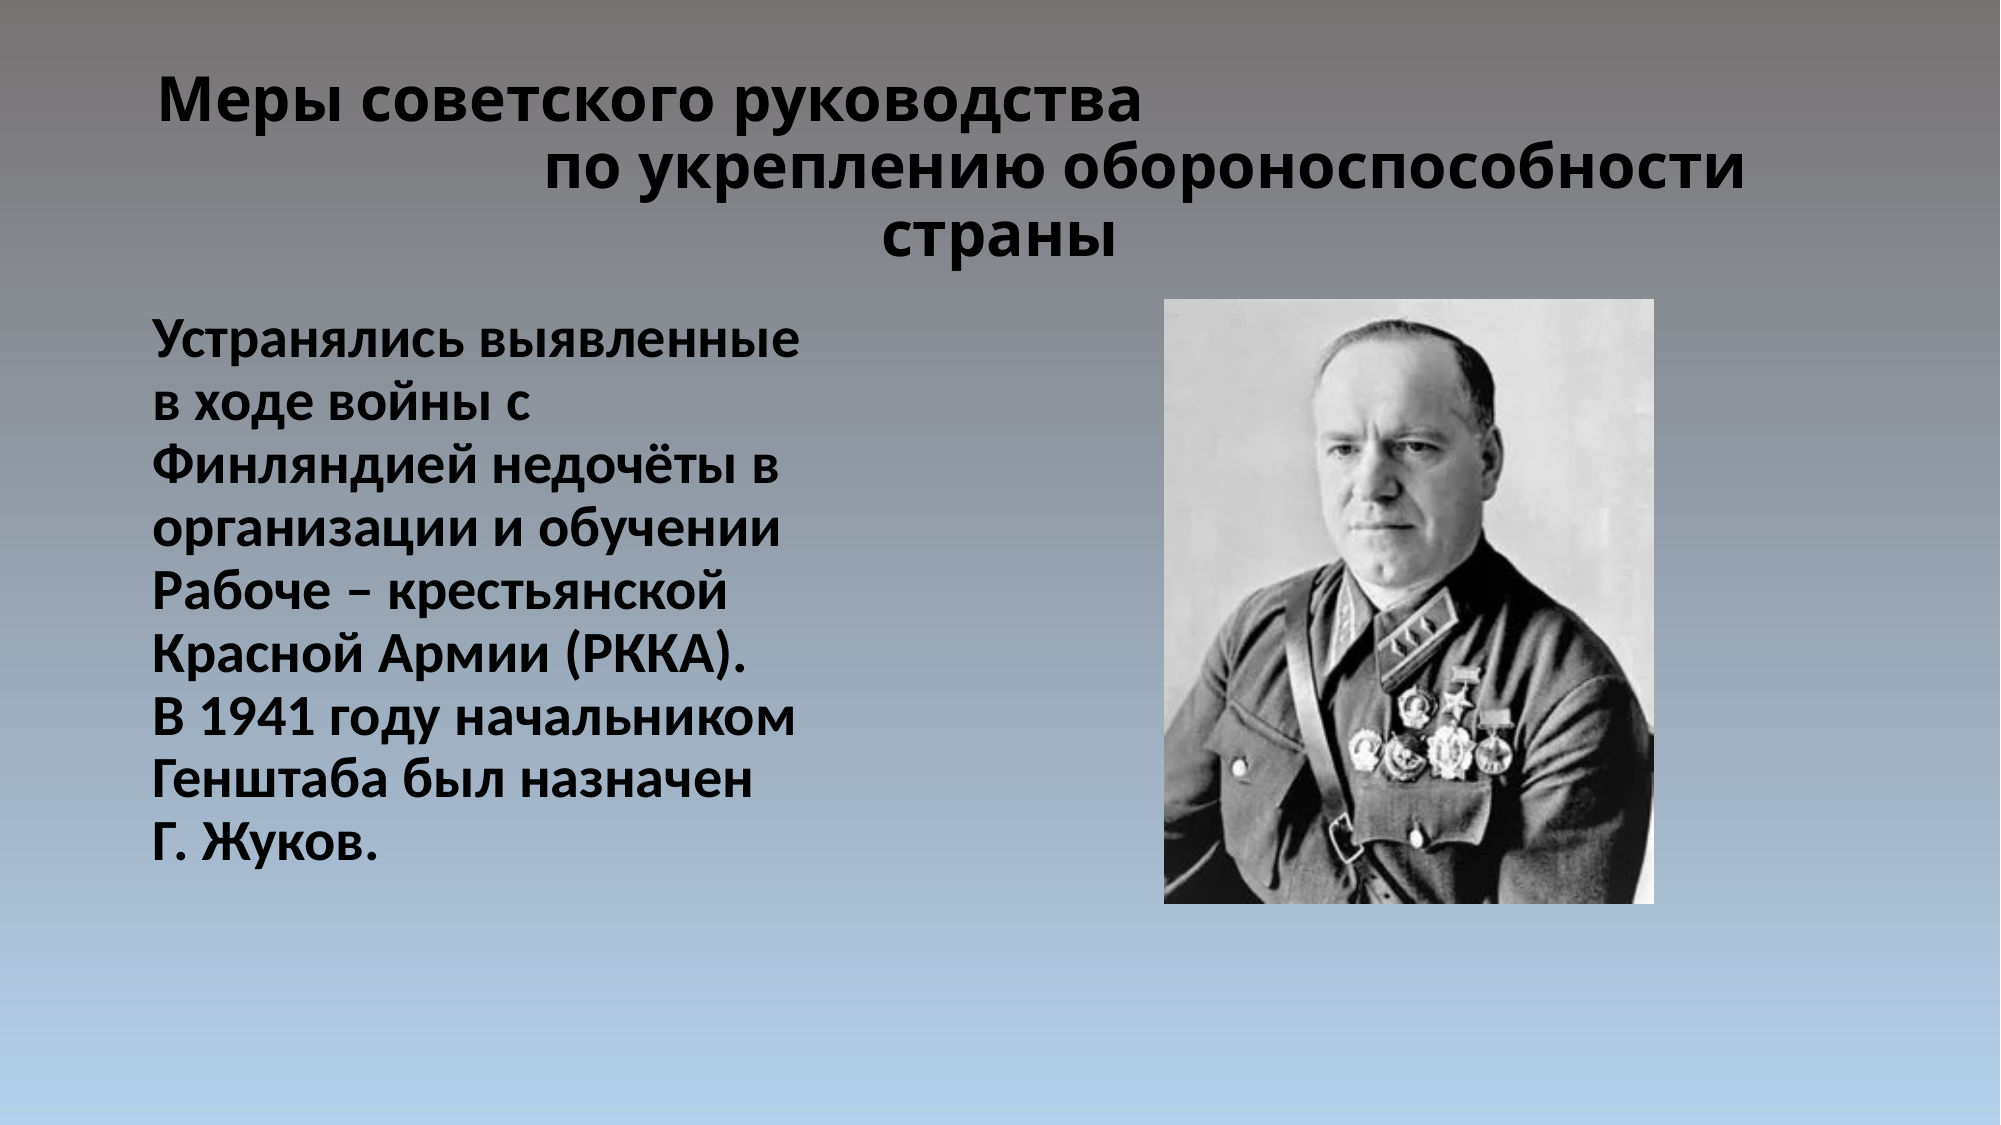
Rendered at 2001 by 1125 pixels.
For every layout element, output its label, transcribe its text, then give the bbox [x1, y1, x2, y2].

title Меры советского руководства по укреплению обороноспособности страны [137, 59, 1863, 278]
picture [1164, 299, 1654, 904]
list Устранялись выявленные в ходе войны с Финляндией недочёты в организации и обучении Рабоче – крестьянской Красной Армии (РККА). В 1941 году начальником Генштаба был назначен Г. Жуков. [137, 299, 841, 1014]
